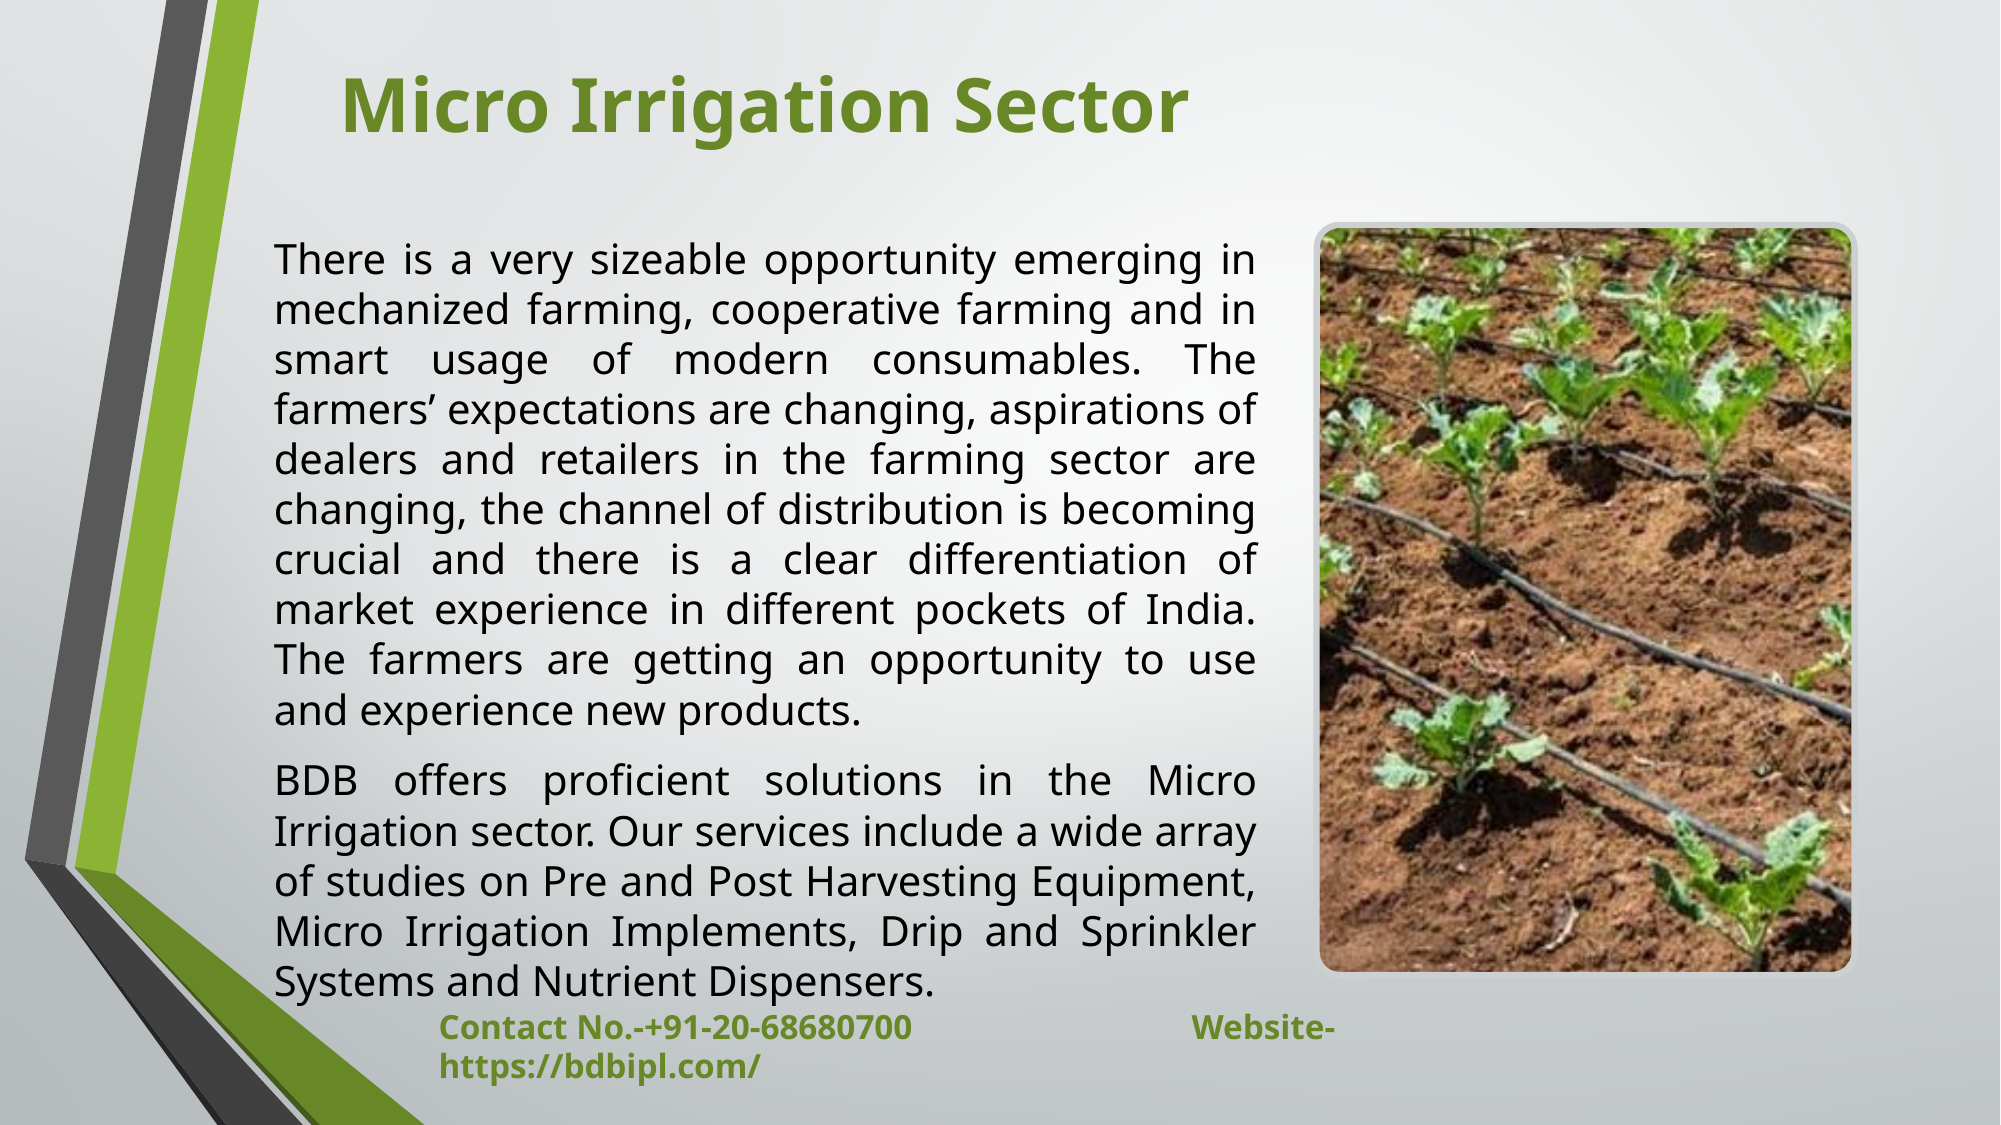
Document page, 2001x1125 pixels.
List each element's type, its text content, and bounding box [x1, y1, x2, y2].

footer Contact No.-+91-20-68680700 Website- https://bdbipl.com/ [423, 1015, 1586, 1076]
list There is a very sizeable opportunity emerging in mechanized farming, cooperative farming and in smart usage of modern consumables. The farmers’ expectations are changing, aspirations of dealers and retailers in the farming sector are changing, the channel of distribution is becoming crucial and there is a clear differentiation of market experience in different pockets of India. The farmers are getting an opportunity to use and experience new products. BDB offers proficient solutions in the Micro Irrigation sector. Our services include a wide array of studies on Pre and Post Harvesting Equipment, Micro Irrigation Implements, Drip and Sprinkler Systems and Nutrient Dispensers. [258, 224, 1273, 1046]
title Micro Irrigation Sector [320, 0, 1211, 224]
picture [1316, 224, 1855, 976]
